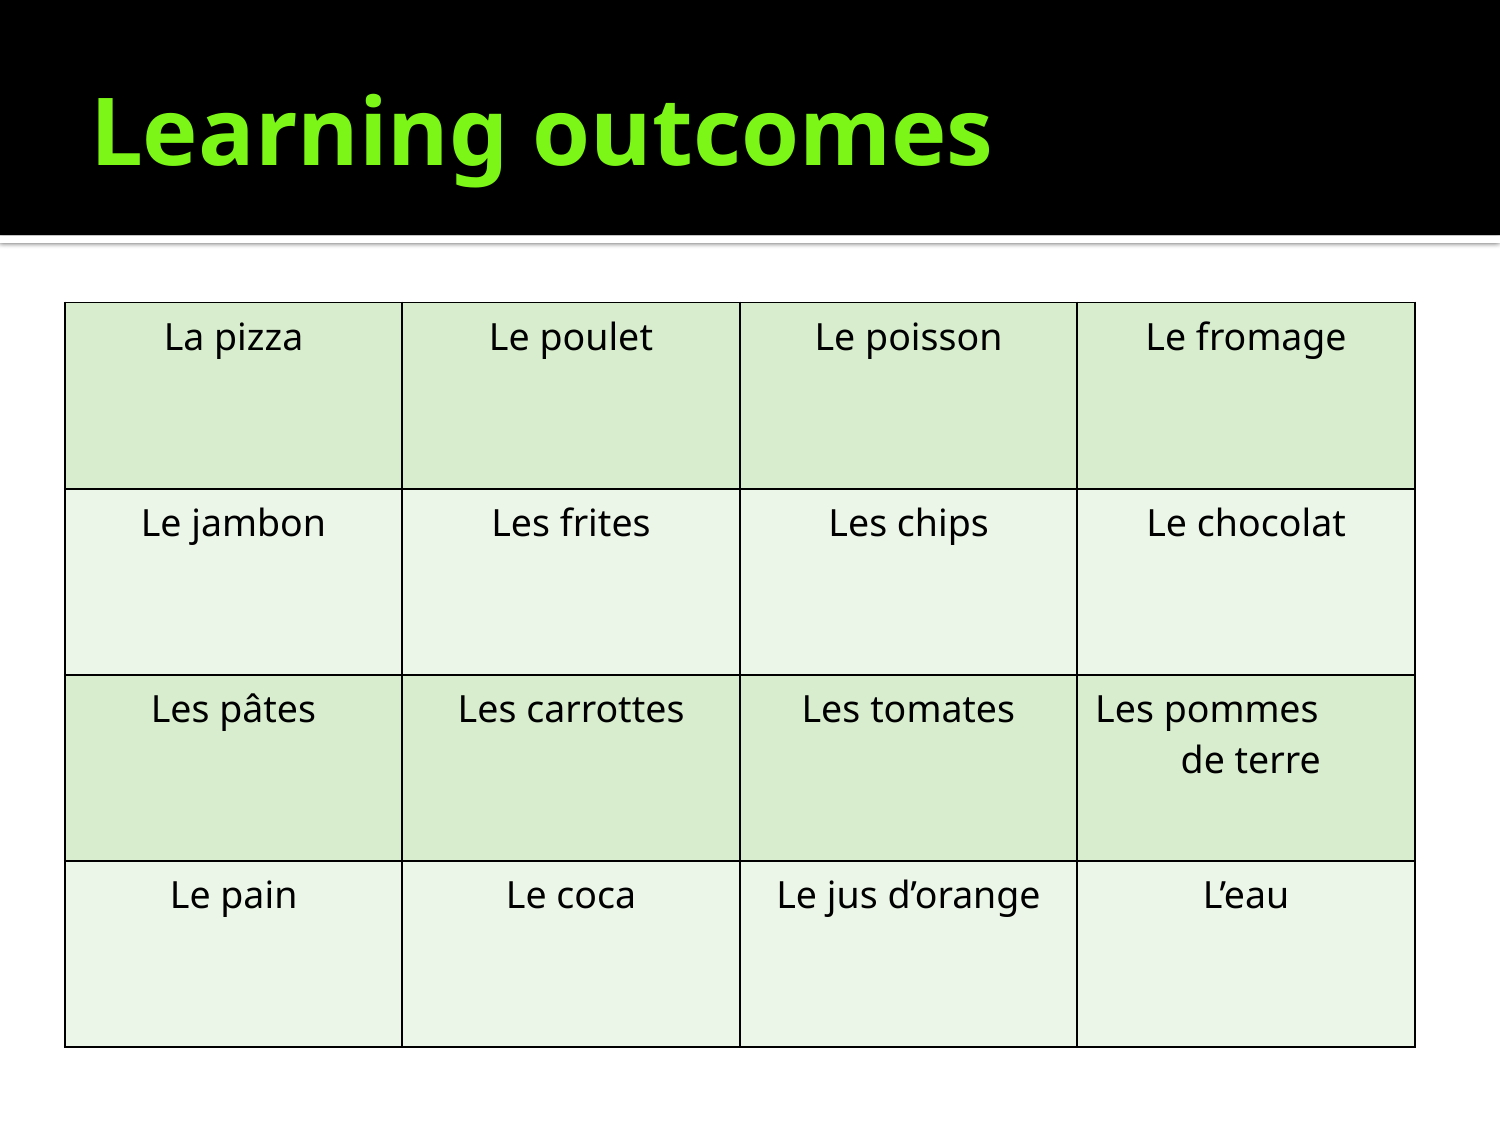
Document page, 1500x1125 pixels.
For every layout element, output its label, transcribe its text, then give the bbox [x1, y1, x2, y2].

table_header Le fromage [1078, 303, 1414, 488]
table_cell Le coca [403, 862, 739, 1046]
table_cell L’eau [1078, 862, 1414, 1046]
table_header Le poulet [403, 303, 739, 488]
table_cell Les tomates [741, 676, 1076, 860]
table_cell Le jus d’orange [741, 862, 1076, 1046]
table_cell Les pommes de terre [1078, 676, 1414, 860]
table_cell Le pain [66, 862, 401, 1046]
table_cell Le chocolat [1078, 490, 1414, 674]
list I will be able to: Name at least 10 items of food and drink in French Recognise the written forms of these items [74, 290, 1426, 1051]
table_cell Les carrottes [403, 676, 739, 860]
table_header Le poisson [741, 303, 1076, 488]
title Learning outcomes [75, 25, 1425, 231]
table_cell Les chips [741, 490, 1076, 674]
table_cell Les frites [403, 490, 739, 674]
table_cell Les pâtes [66, 676, 401, 860]
table_header La pizza [66, 303, 401, 488]
table_cell Le jambon [66, 490, 401, 674]
